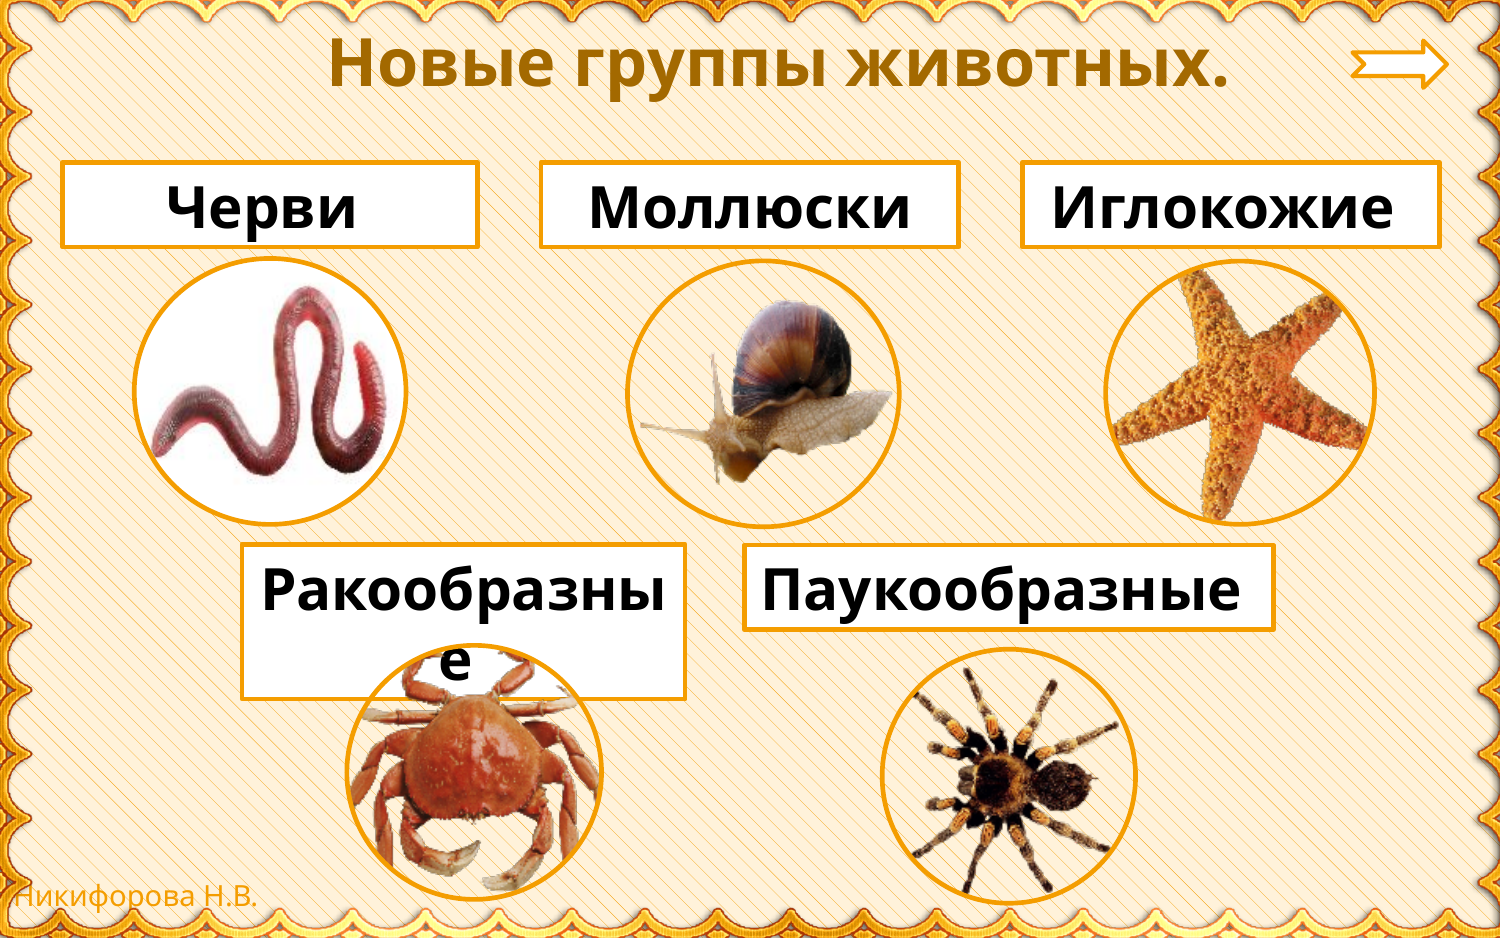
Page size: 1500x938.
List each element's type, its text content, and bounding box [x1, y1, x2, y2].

text_box Иглокожие [1022, 162, 1440, 248]
text_box Паукообразные [744, 545, 1274, 630]
text_box Новые группы животных. [218, 11, 1339, 107]
text_box Моллюски [541, 162, 959, 248]
picture [0, 0, 1500, 938]
text_box [1350, 38, 1450, 90]
text_box Ракообразные [242, 544, 686, 700]
text_box Черви [62, 162, 478, 248]
